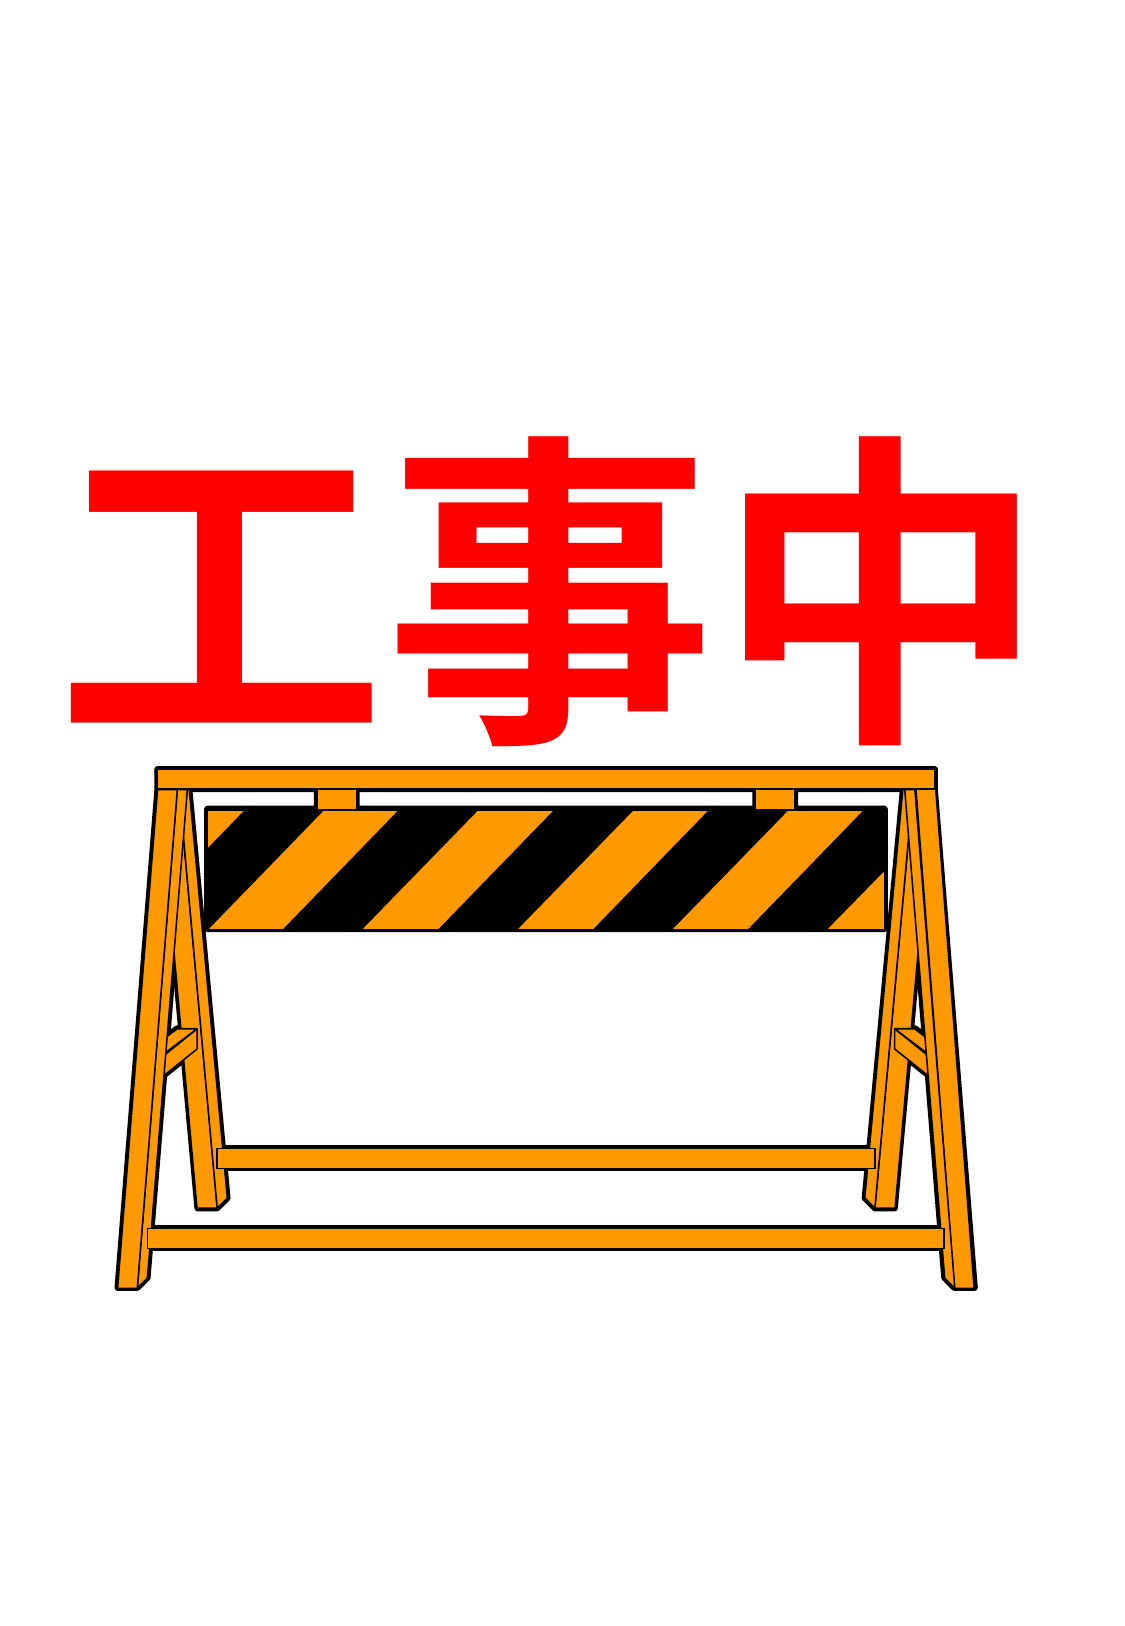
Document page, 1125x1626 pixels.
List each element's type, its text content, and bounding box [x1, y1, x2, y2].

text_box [117, 769, 975, 1289]
text_box 工事中 [41, 274, 1061, 790]
